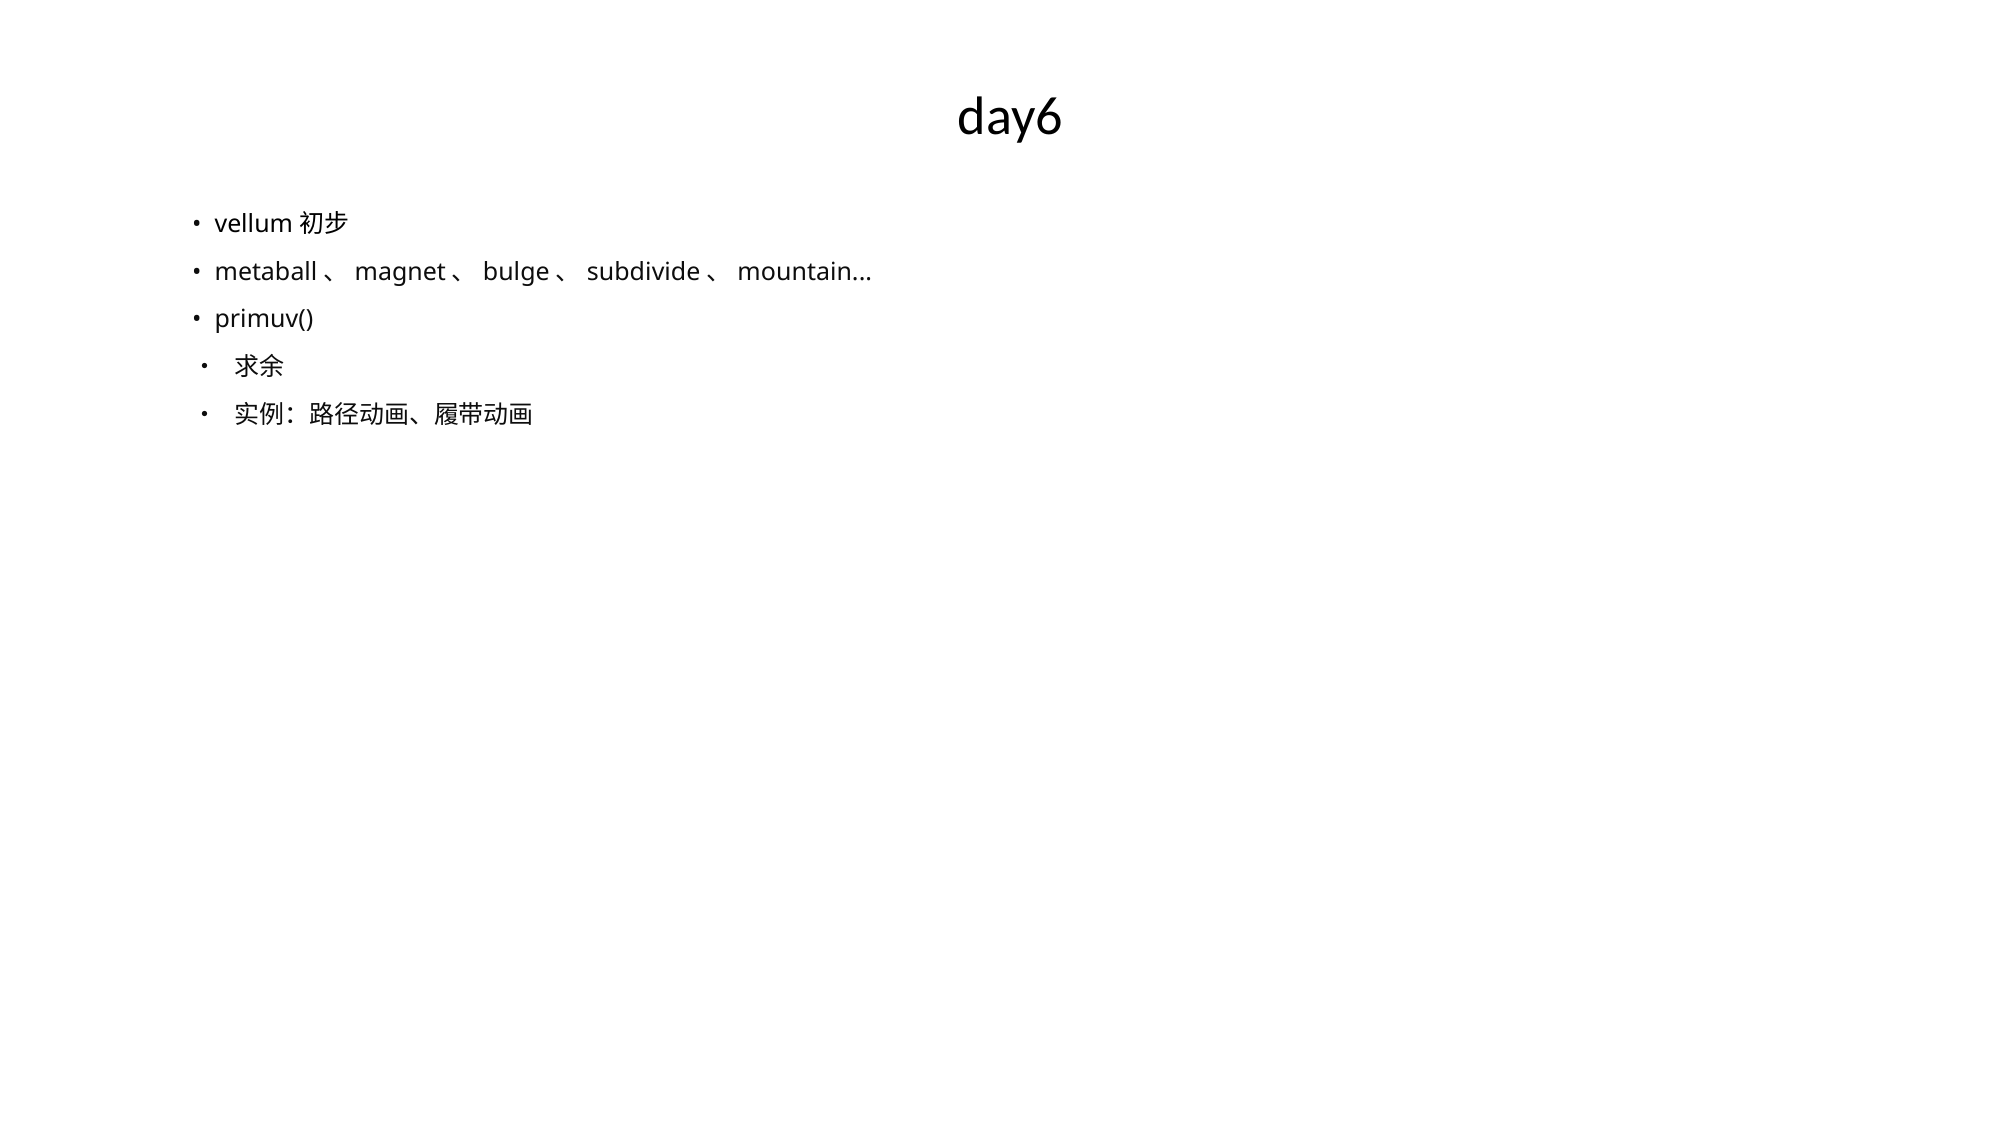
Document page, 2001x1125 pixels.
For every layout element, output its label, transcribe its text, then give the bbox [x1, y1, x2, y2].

title day6 [711, 41, 1309, 154]
subtitle • vellum初步 • metaball、magnet、bulge、subdivide、mountain... • primuv() • 求余 • 实例：路径动画、履带动画 [176, 203, 1815, 903]
